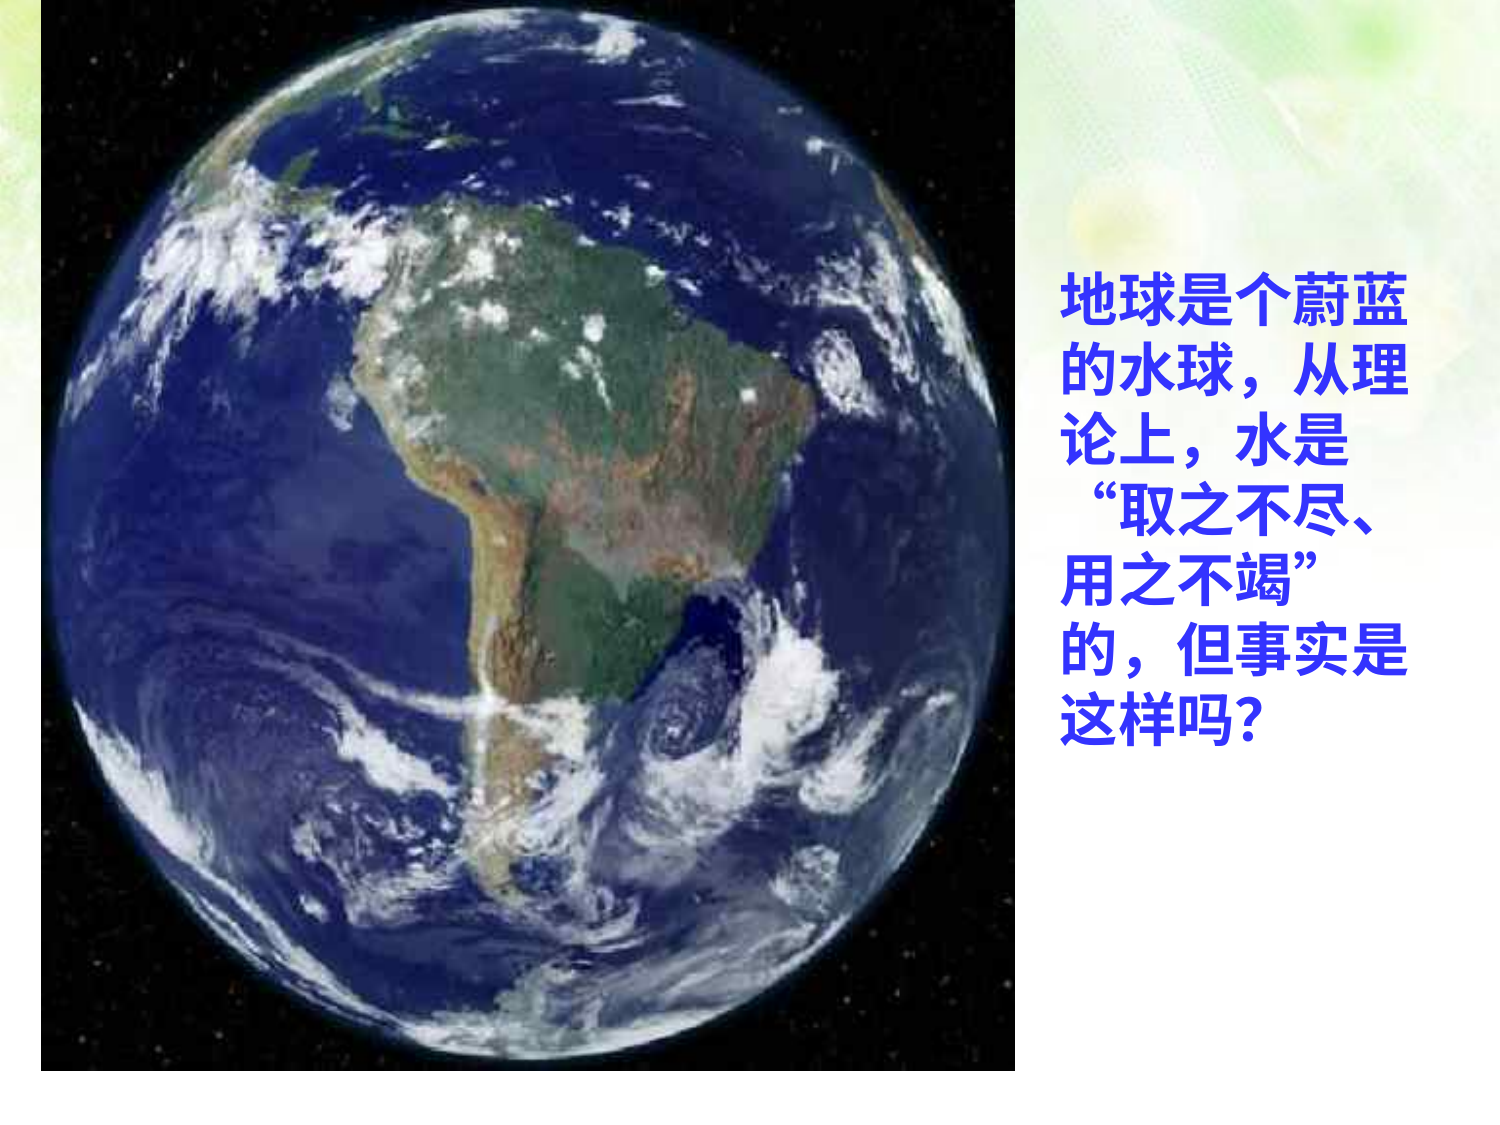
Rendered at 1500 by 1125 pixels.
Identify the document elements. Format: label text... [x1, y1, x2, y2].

picture [0, 0, 1500, 1125]
text_box 地球是个蔚蓝的水球，从理论上，水是“取之不尽、用之不竭”的，但事实是这样吗？ [1045, 255, 1453, 761]
